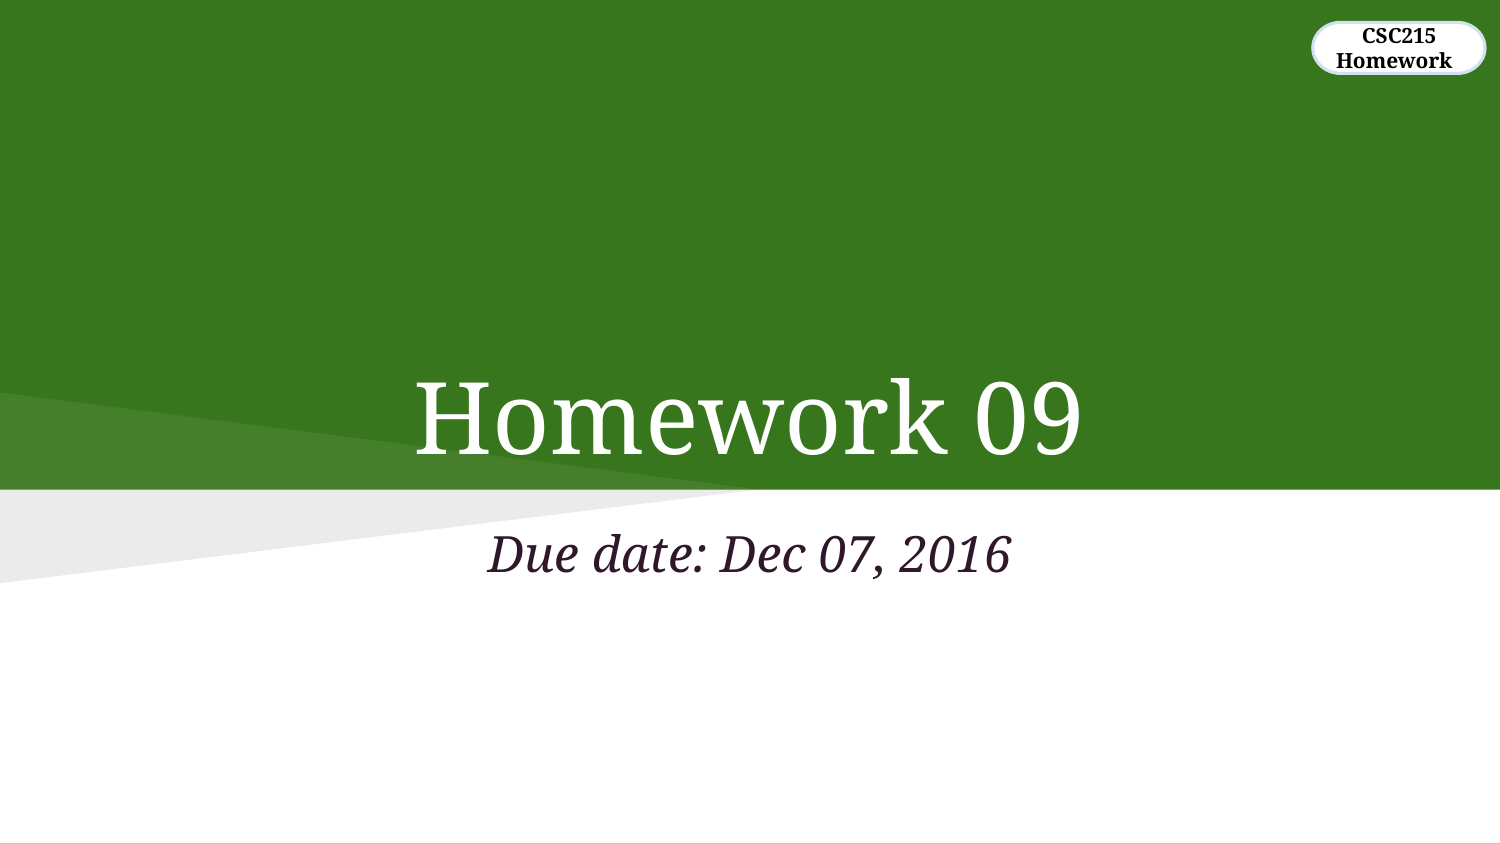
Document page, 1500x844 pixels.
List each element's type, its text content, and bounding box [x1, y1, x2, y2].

subtitle Due date: Dec 07, 2016 [112, 507, 1388, 617]
title Homework 09 [112, 286, 1388, 490]
text_box CSC215 Homework [1312, 22, 1486, 74]
